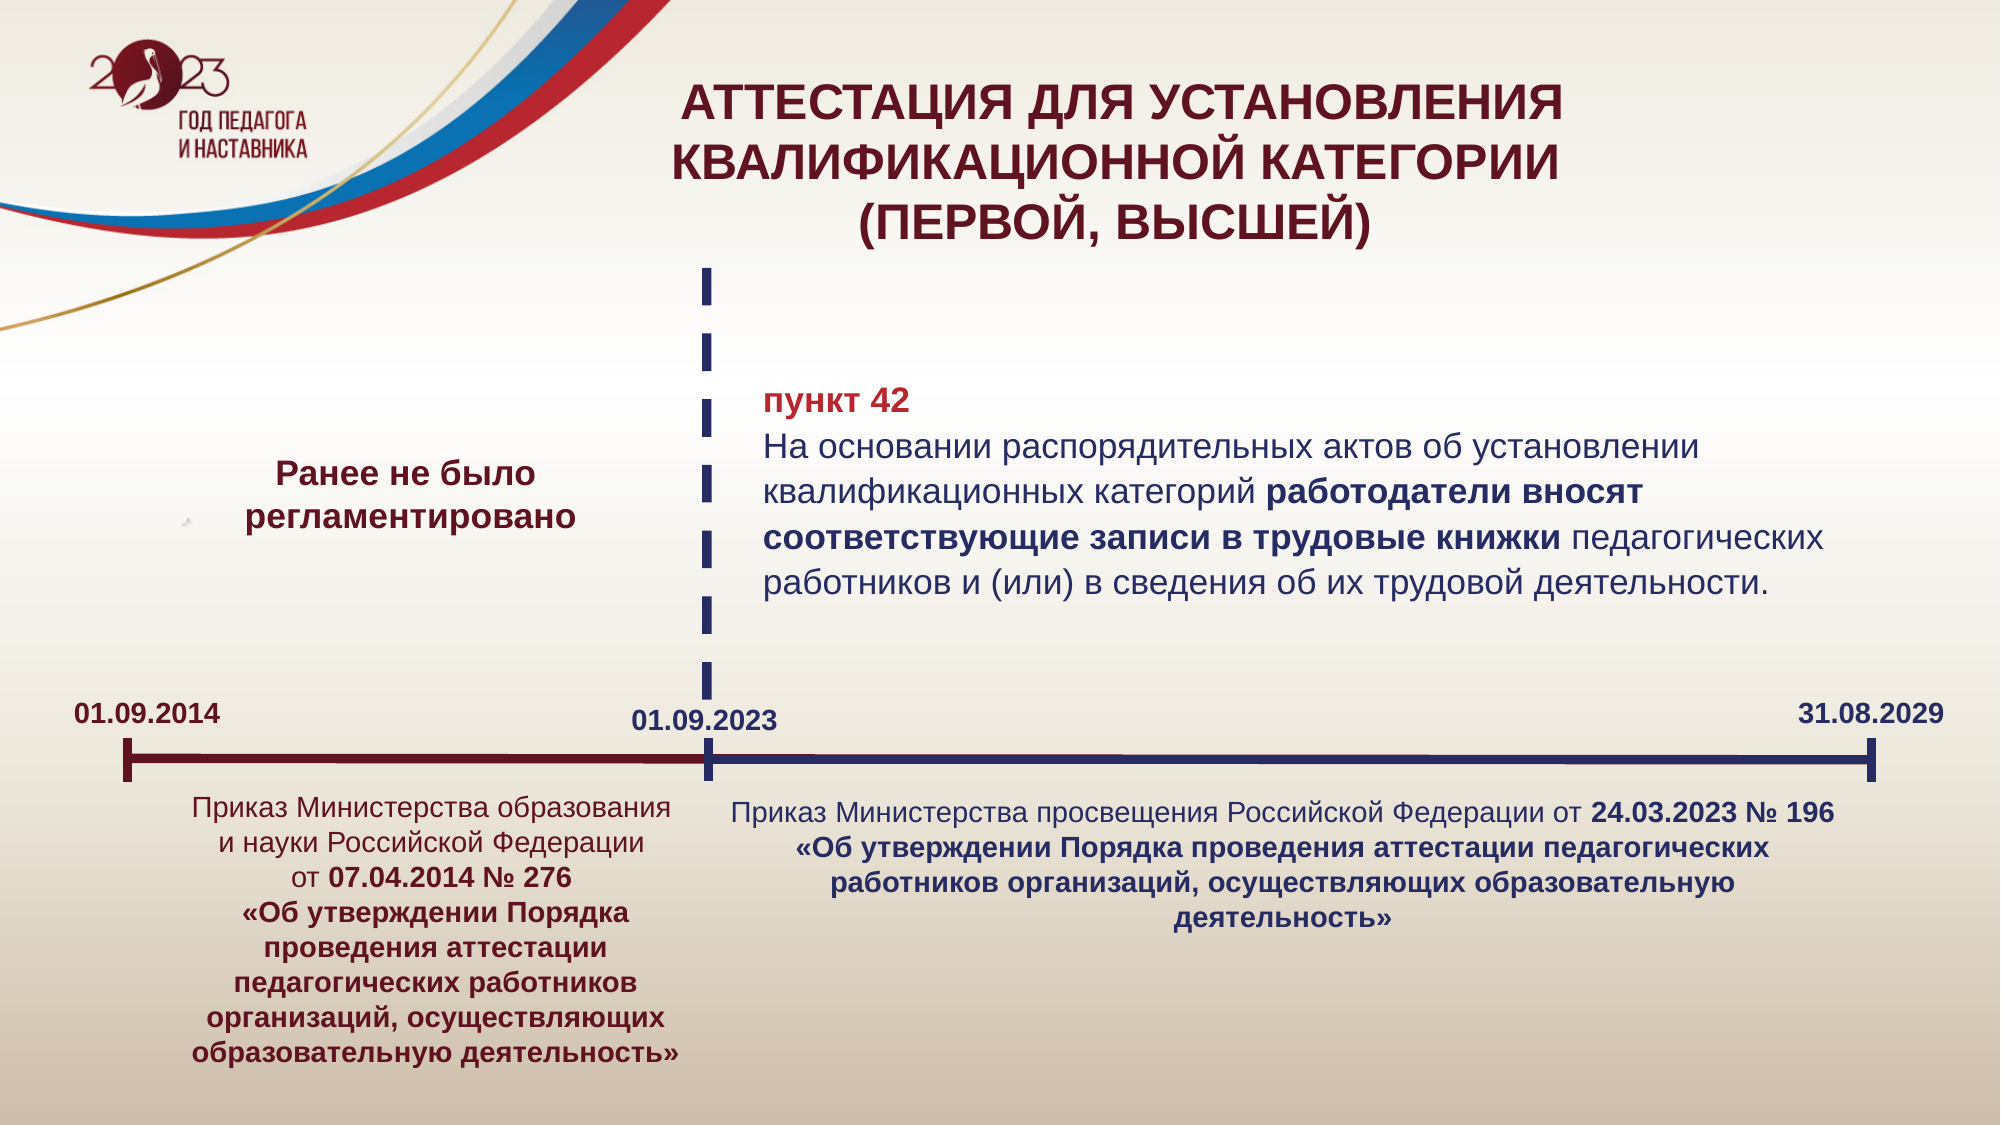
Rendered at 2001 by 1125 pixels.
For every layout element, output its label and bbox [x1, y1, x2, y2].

text_box [58, 687, 1960, 782]
picture [0, 0, 2000, 1125]
